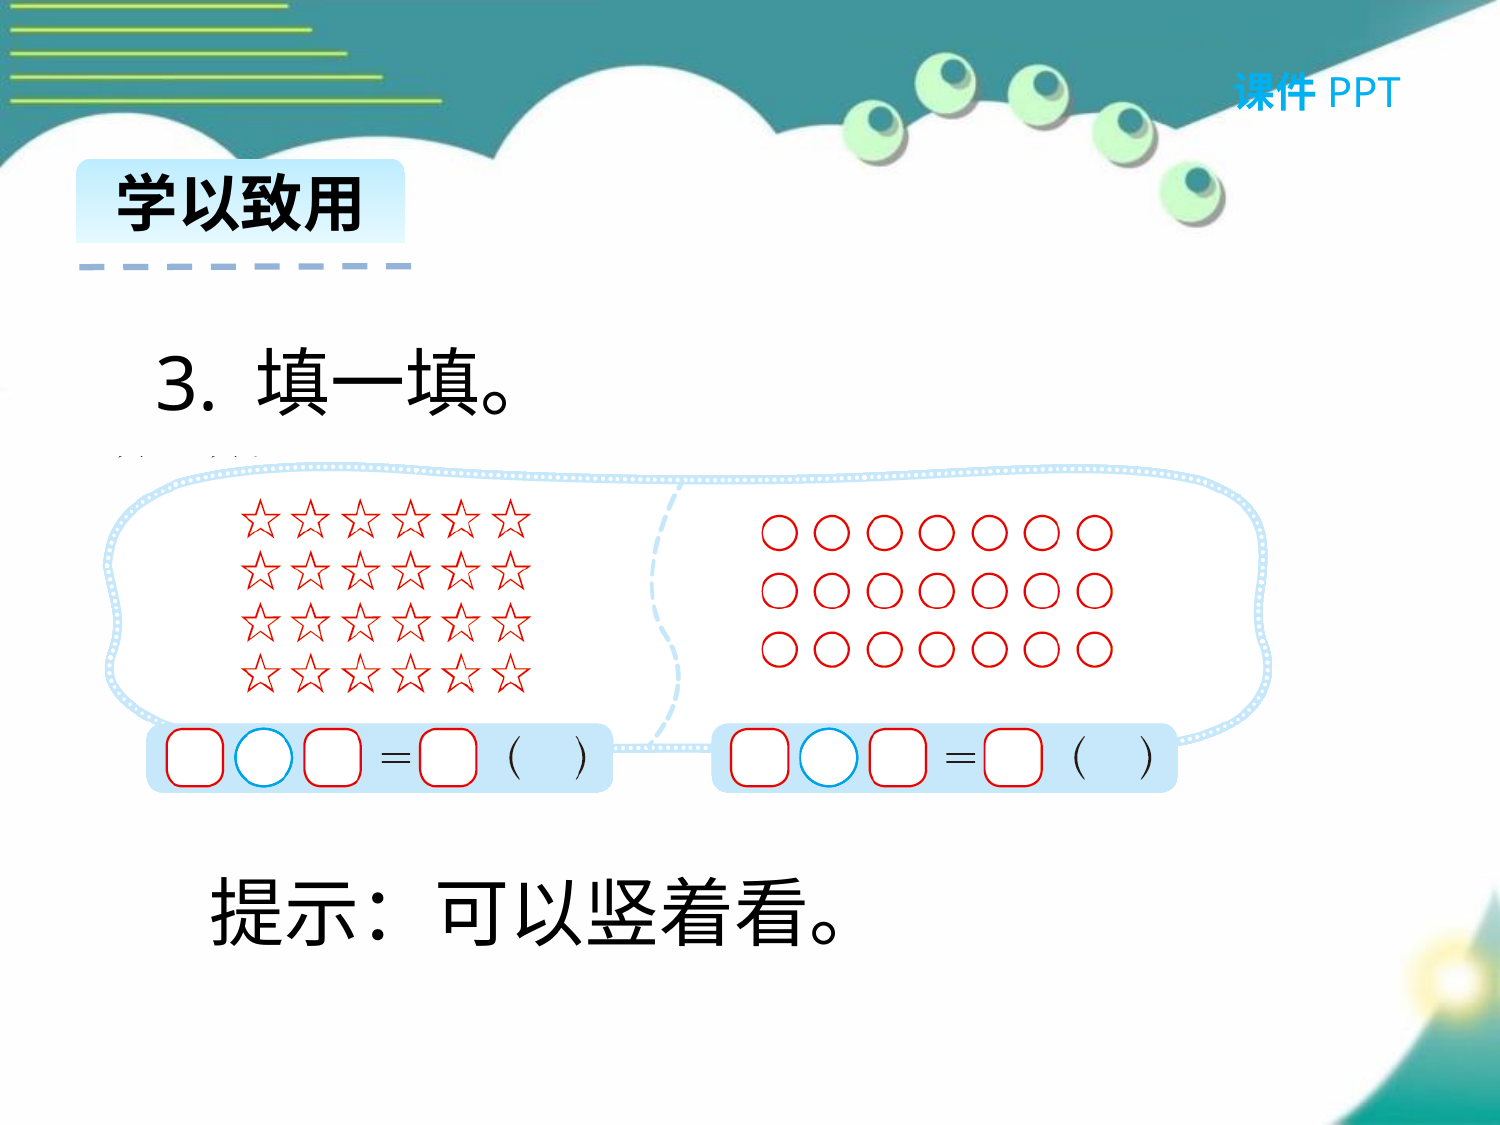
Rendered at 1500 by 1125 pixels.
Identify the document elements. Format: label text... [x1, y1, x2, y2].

text_box 3. 填一填。 [140, 327, 621, 433]
text_box 提示：可以竖着看。 [194, 857, 1117, 963]
picture [0, 0, 1500, 1125]
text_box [76, 158, 420, 268]
text_box 课件PPT [1218, 58, 1418, 124]
